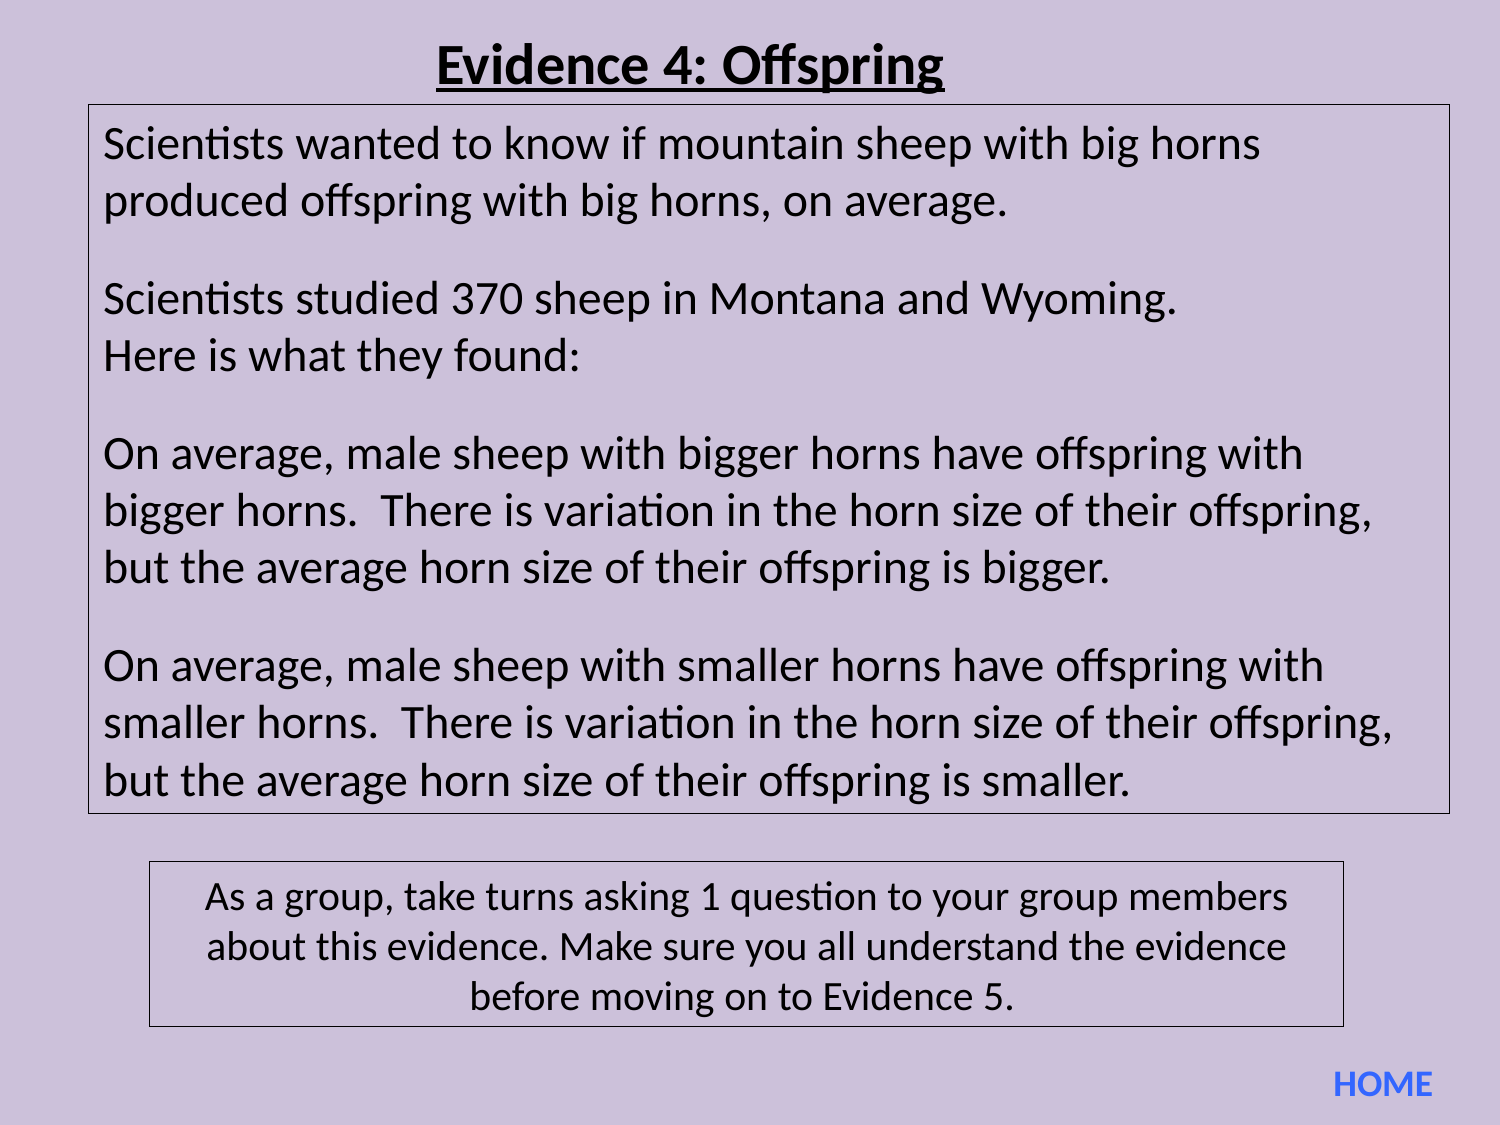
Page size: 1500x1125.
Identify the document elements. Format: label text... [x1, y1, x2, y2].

text_box Evidence 4: Offspring [421, 18, 960, 104]
text_box Scientists wanted to know if mountain sheep with big horns produced offspring with big horns, on average. Scientists studied 370 sheep in Montana and Wyoming. Here is what they found: On average, male sheep with bigger horns have offspring with bigger horns. There is variation in the horn size of their offspring, but the average horn size of their offspring is bigger. On average, male sheep with smaller horns have offspring with smaller horns. There is variation in the horn size of their offspring, but the average horn size of their offspring is smaller. [88, 104, 1450, 814]
text_box HOME [1318, 1051, 1486, 1112]
text_box As a group, take turns asking 1 question to your group members about this evidence. Make sure you all understand the evidence before moving on to Evidence 5. [149, 861, 1344, 1027]
